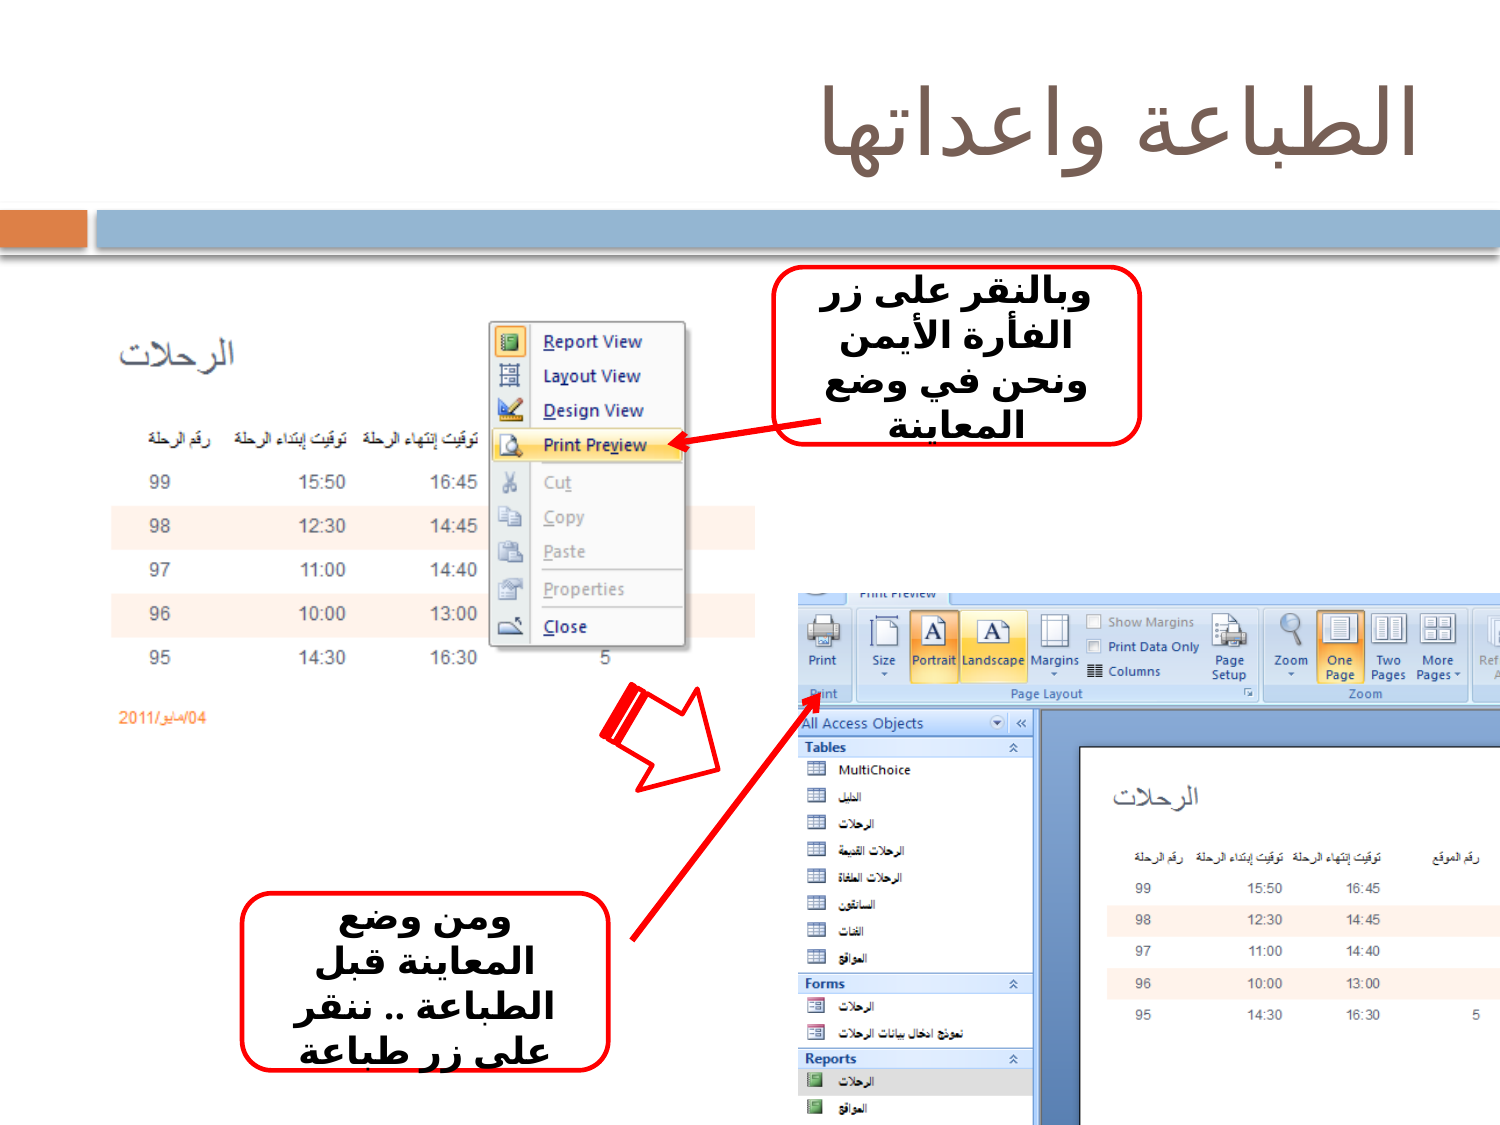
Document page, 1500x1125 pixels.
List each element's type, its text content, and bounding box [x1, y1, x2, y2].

title الطباعة واعداتها [99, 37, 1438, 200]
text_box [666, 420, 822, 445]
picture [797, 593, 1500, 1125]
text_box ومن وضع المعاينة قبل الطباعة .. ننقر على زر طباعة [240, 891, 610, 1072]
picture [88, 290, 755, 807]
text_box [601, 721, 851, 912]
text_box وبالنقر على زر الفأرة الأيمن ونحن في وضع المعاينة [772, 265, 1142, 446]
